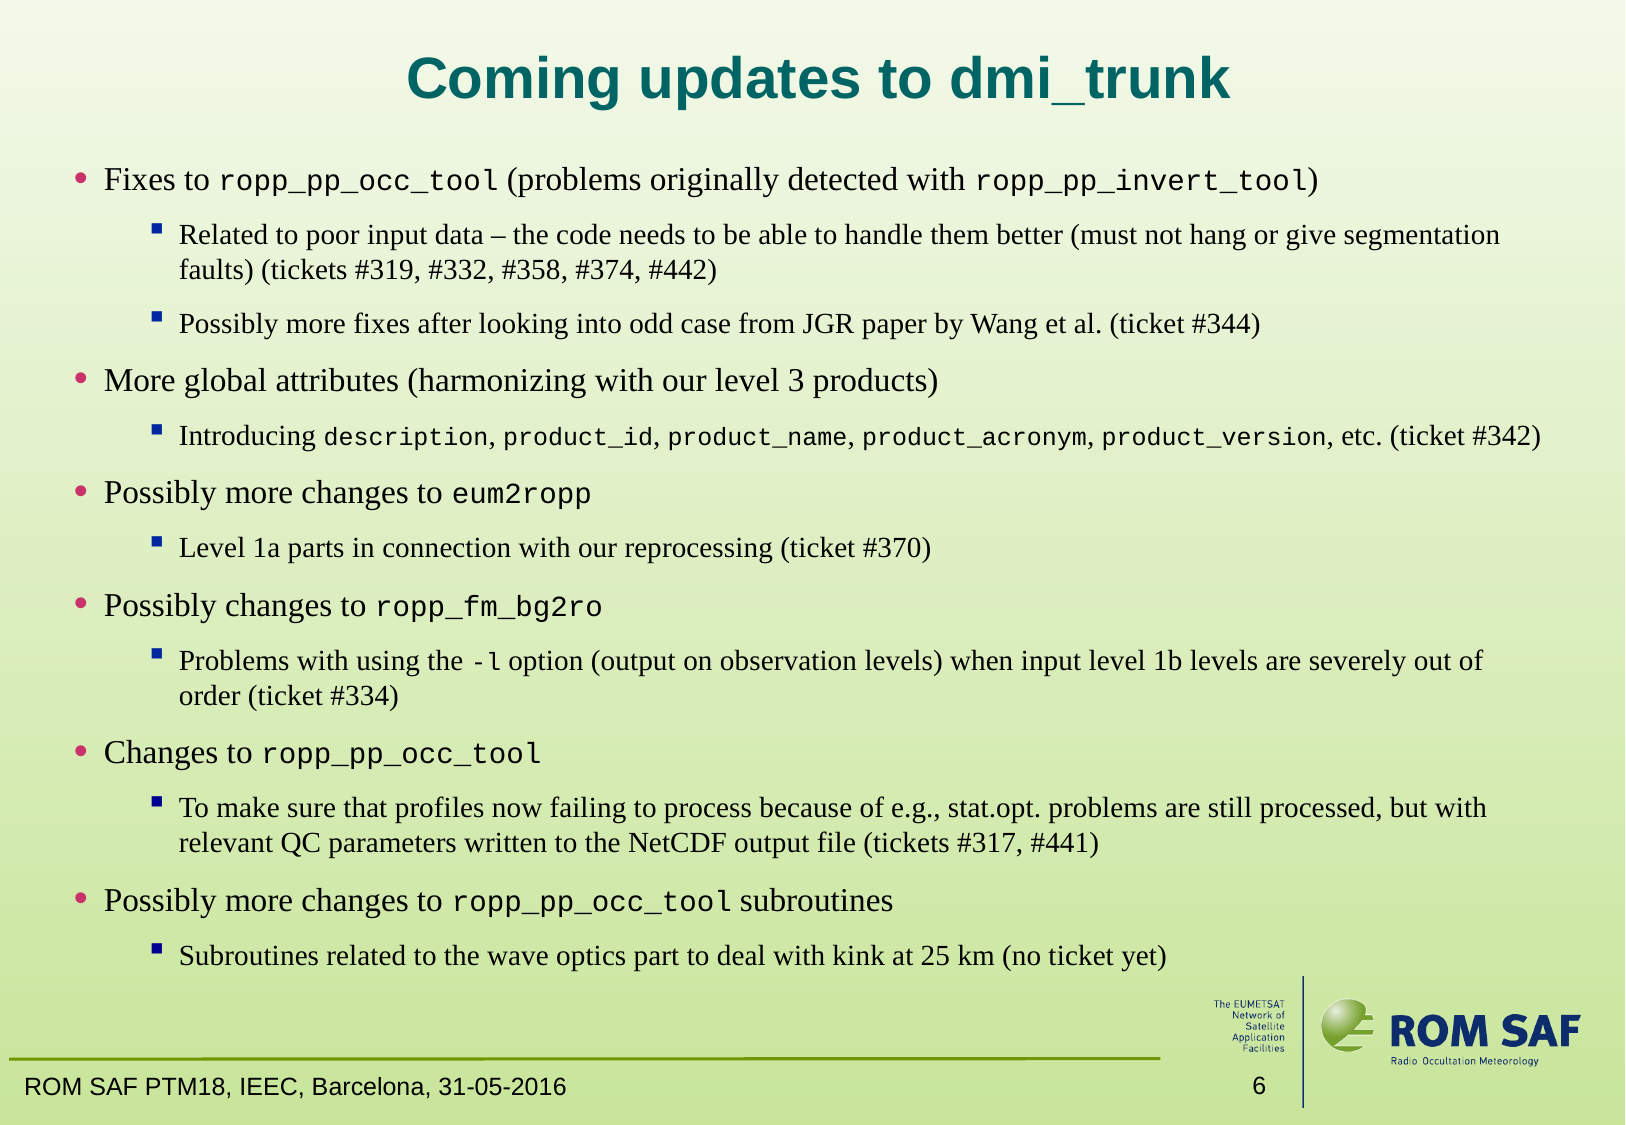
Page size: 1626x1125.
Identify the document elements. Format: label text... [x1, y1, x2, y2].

title Coming updates to dmi_trunk [62, 24, 1576, 126]
text_box Fixes to ropp_pp_occ_tool (problems originally detected with ropp_pp_invert_tool) Related to poor input data – the code needs to be able to handle them better (must not hang or give segmentation faults) (tickets #319, #332, #358, #374, #442) Possibly more fixes after looking into odd case from JGR paper by Wang et al. (ticket #344) More global attributes (harmonizing with our level 3 products) Introducing description, product_id, product_name, product_acronym, product_version, etc. (ticket #342) Possibly more changes to eum2ropp Level 1a parts in connection with our reprocessing (ticket #370) Possibly changes to ropp_fm_bg2ro Problems with using the -l option (output on observation levels) when input level 1b levels are severely out of order (ticket #334) Changes to ropp_pp_occ_tool To make sure that profiles now failing to process because of e.g., stat.opt. problems are still processed, but with relevant QC parameters written to the NetCDF output file (tickets #317, #441) Possibly more changes to ropp_pp_occ_tool subroutines Subroutines related to the wave optics part to deal with kink at 25 km (no ticket yet) [59, 149, 1566, 979]
picture [1214, 976, 1581, 1108]
